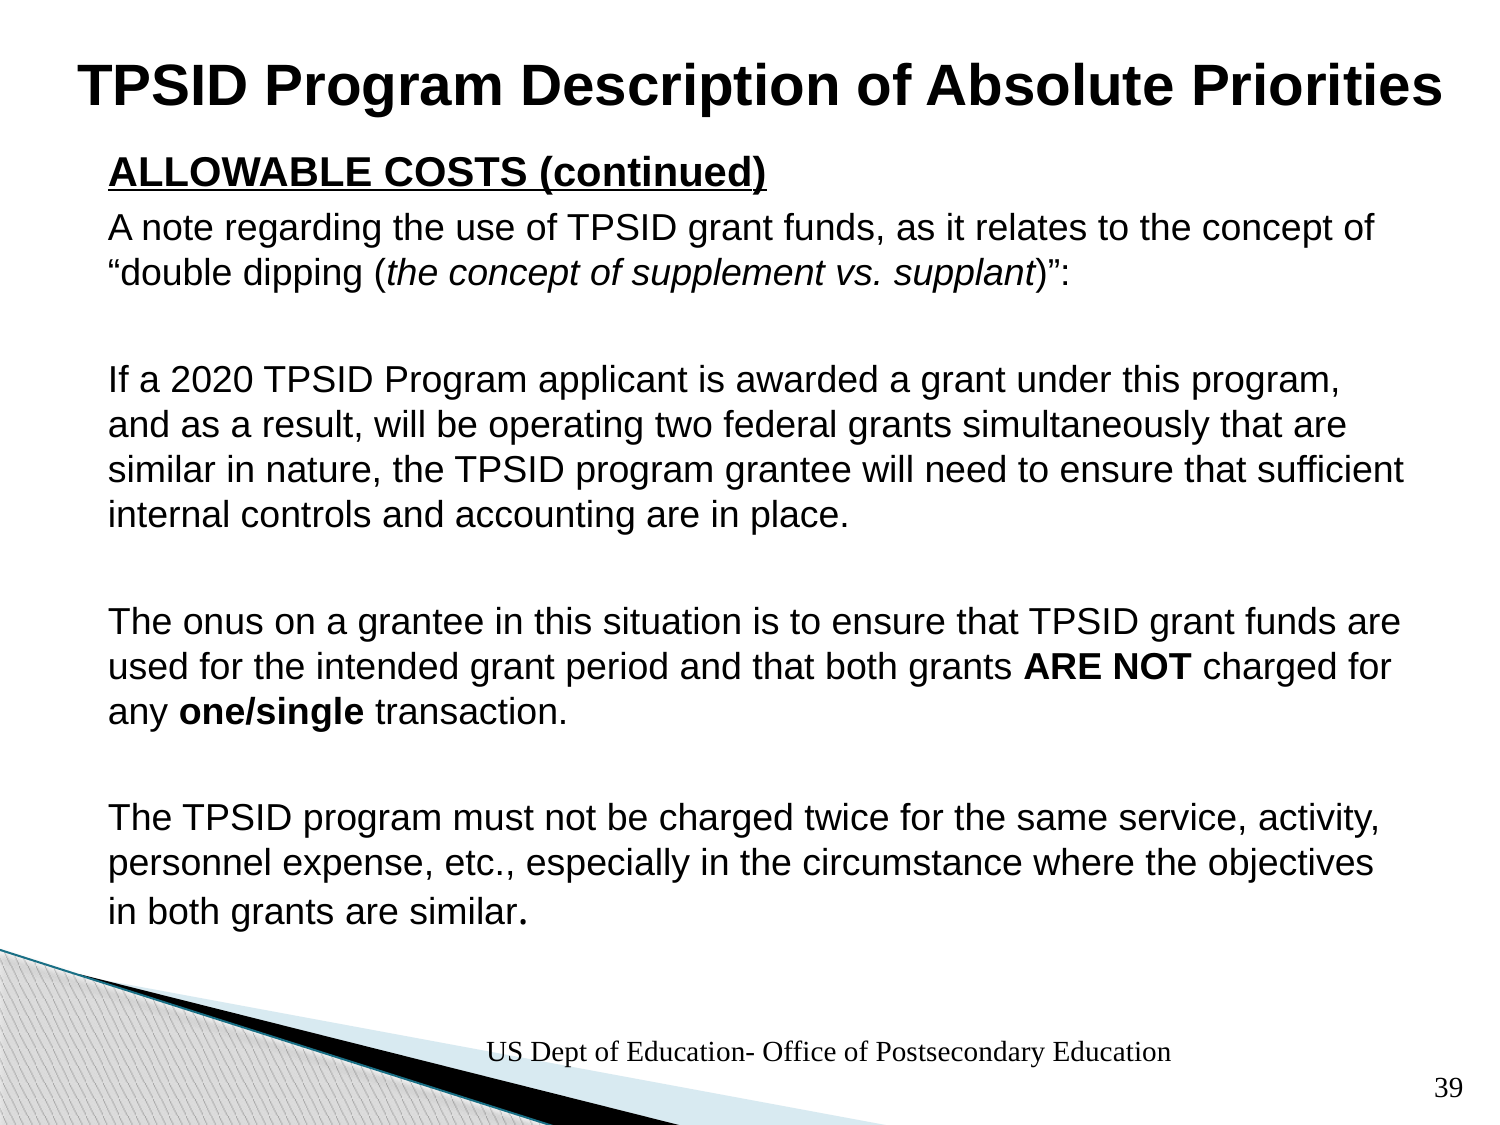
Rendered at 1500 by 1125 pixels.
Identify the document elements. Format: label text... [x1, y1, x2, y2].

footer US Dept of Education- Office of Postsecondary Education [350, 999, 1188, 1075]
title TPSID Program Description of Absolute Priorities [62, 0, 1475, 164]
slide_number 39 [1418, 1051, 1479, 1112]
list Allowable Costs (continued) A note regarding the use of TPSID grant funds, as it relates to the concept of “double dipping (the concept of supplement vs. supplant)”: If a 2020 TPSID Program applicant is awarded a grant under this program, and as a result, will be operating two federal grants simultaneously that are similar in nature, the TPSID program grantee will need to ensure that sufficient internal controls and accounting are in place. The onus on a grantee in this situation is to ensure that TPSID grant funds are used for the intended grant period and that both grants ARE NOT charged for any one/single transaction. The TPSID program must not be charged twice for the same service, activity, personnel expense, etc., especially in the circumstance where the objectives in both grants are similar. [75, 164, 1425, 775]
